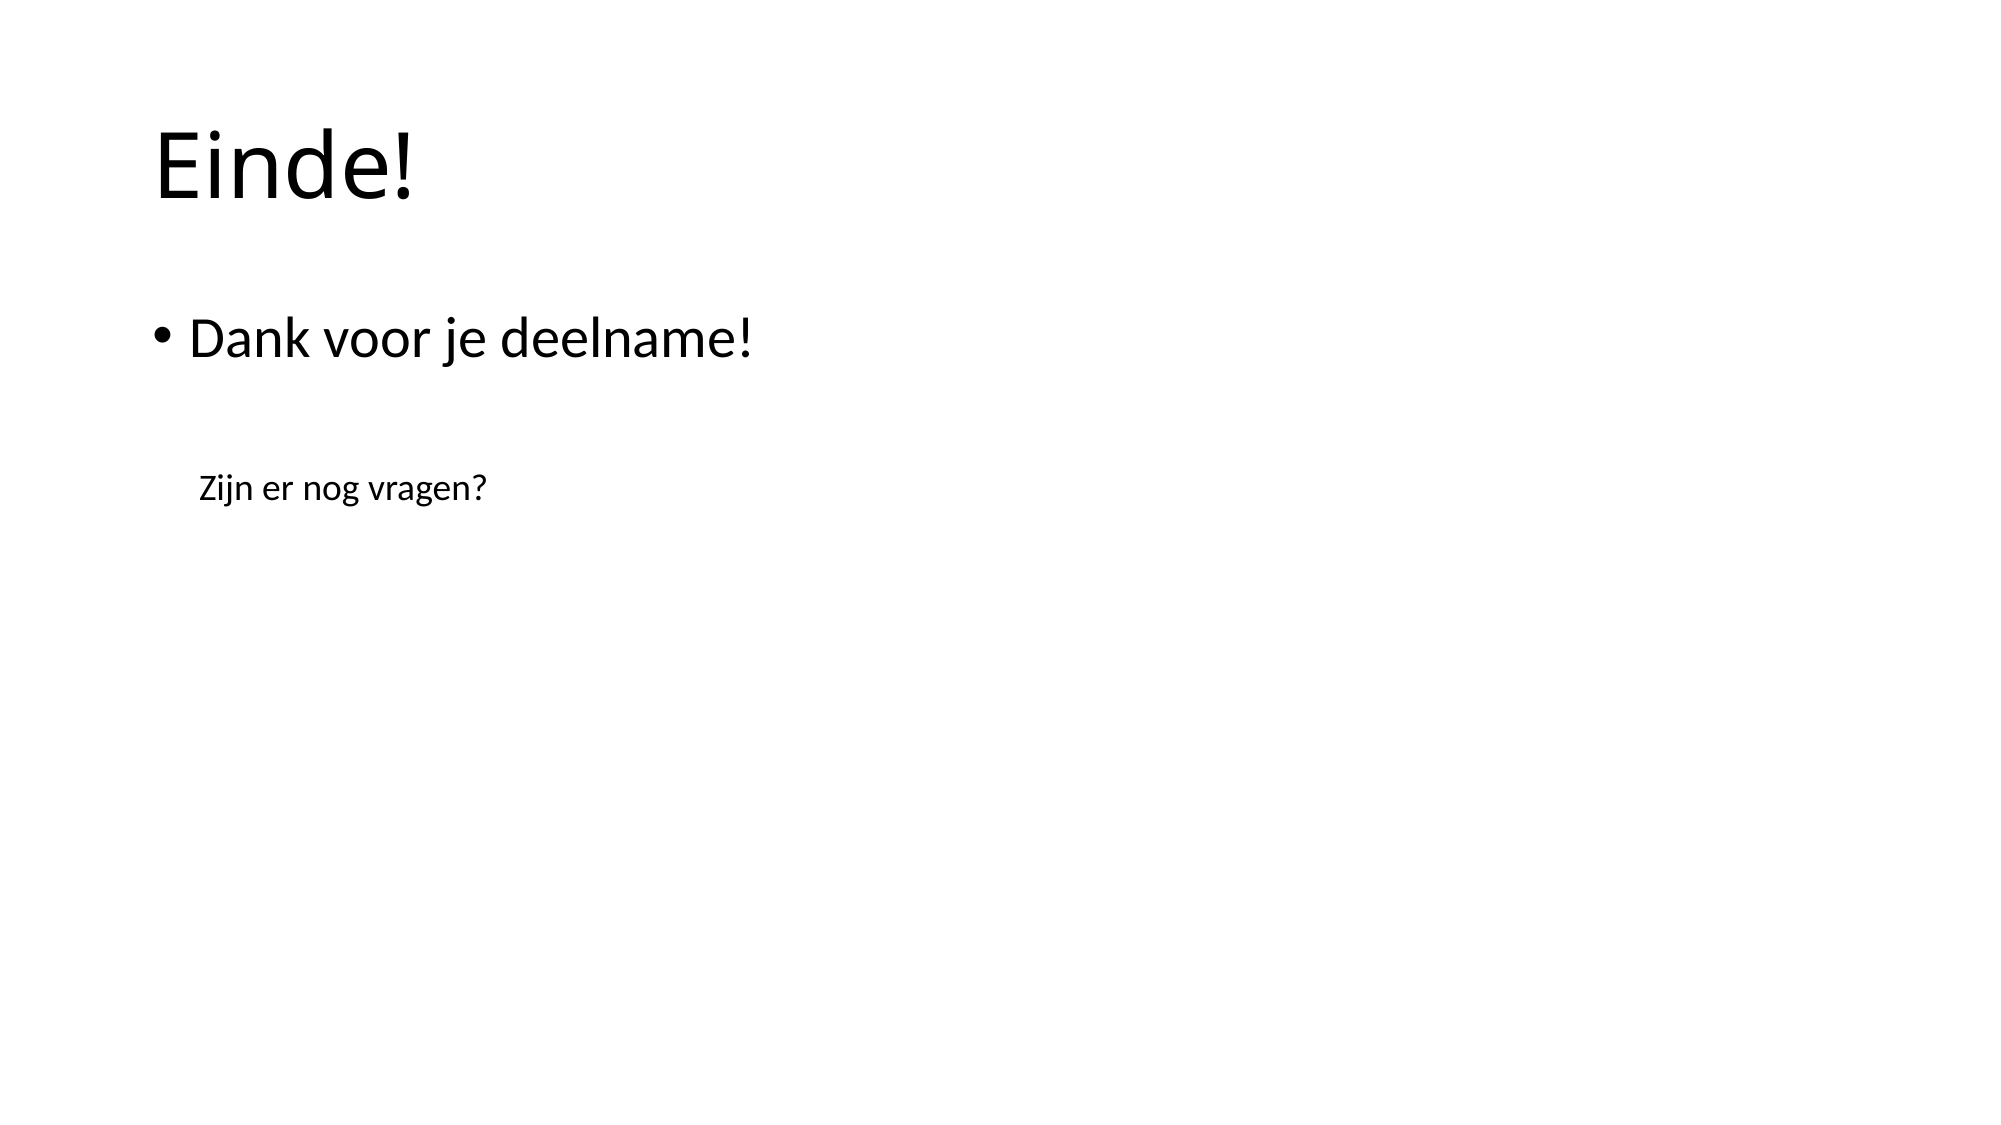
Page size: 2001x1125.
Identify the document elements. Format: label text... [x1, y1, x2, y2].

text_box Zijn er nog vragen? [184, 455, 1000, 516]
title Einde! [137, 59, 1863, 278]
list Dank voor je deelname! [137, 299, 847, 1014]
